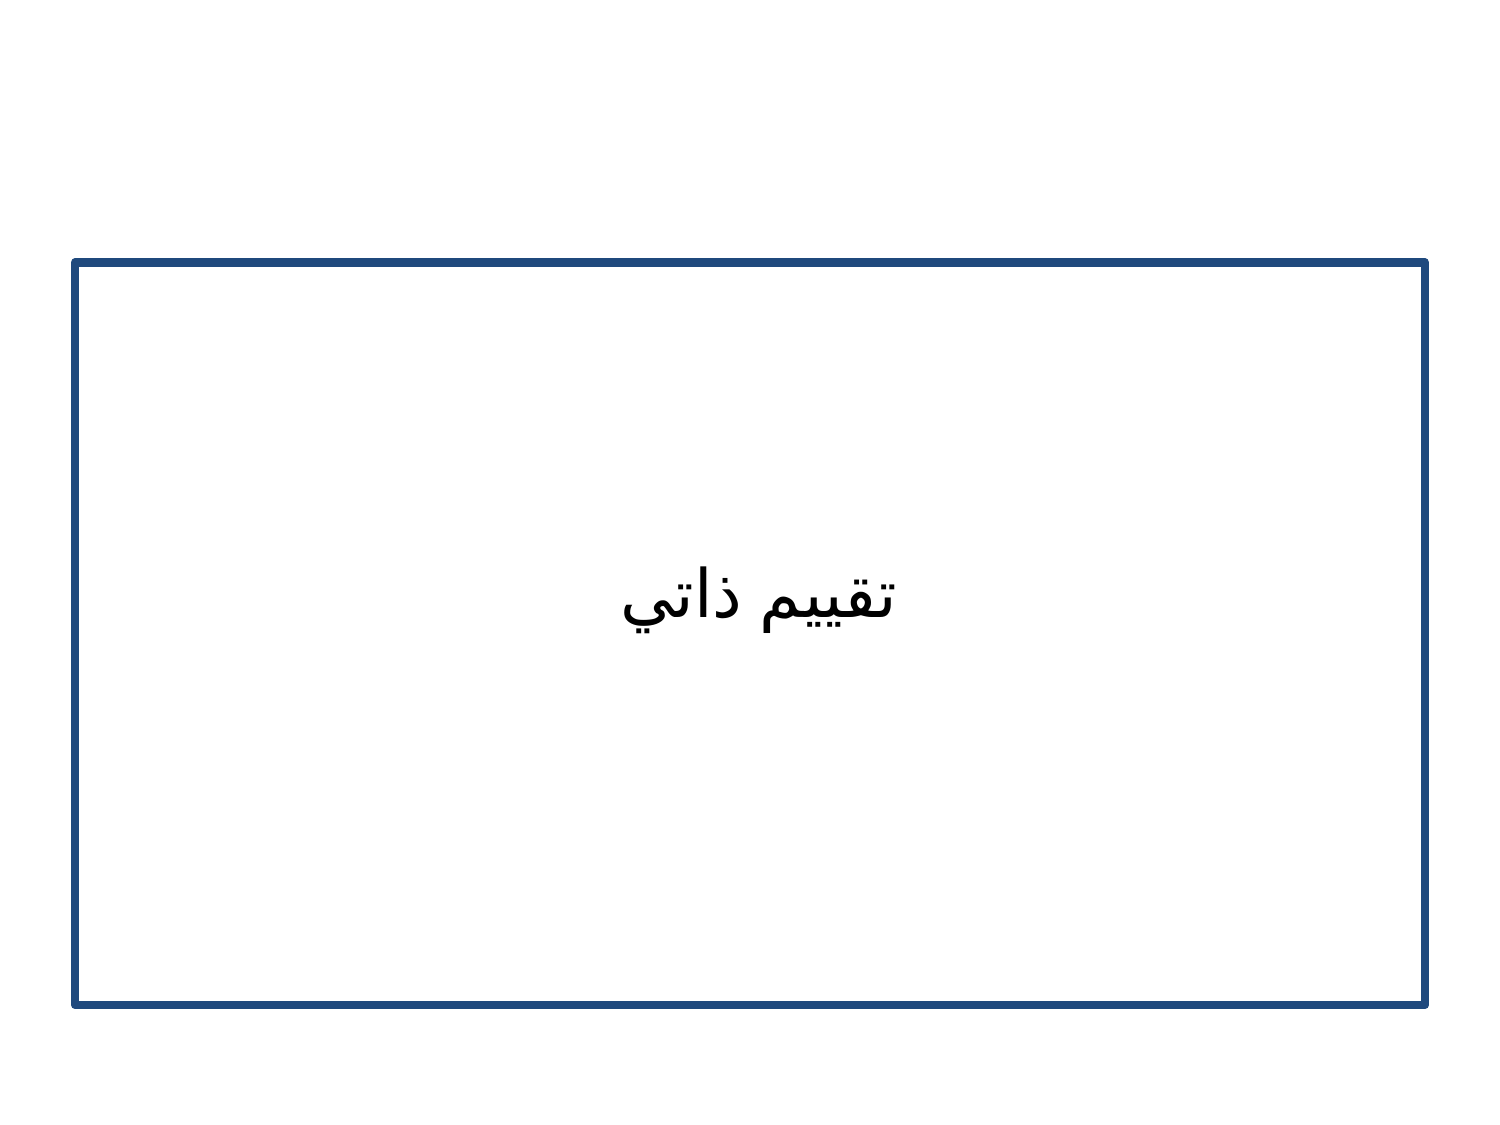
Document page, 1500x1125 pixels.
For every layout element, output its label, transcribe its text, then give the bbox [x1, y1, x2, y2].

list تقييم ذاتي [75, 262, 1425, 1005]
